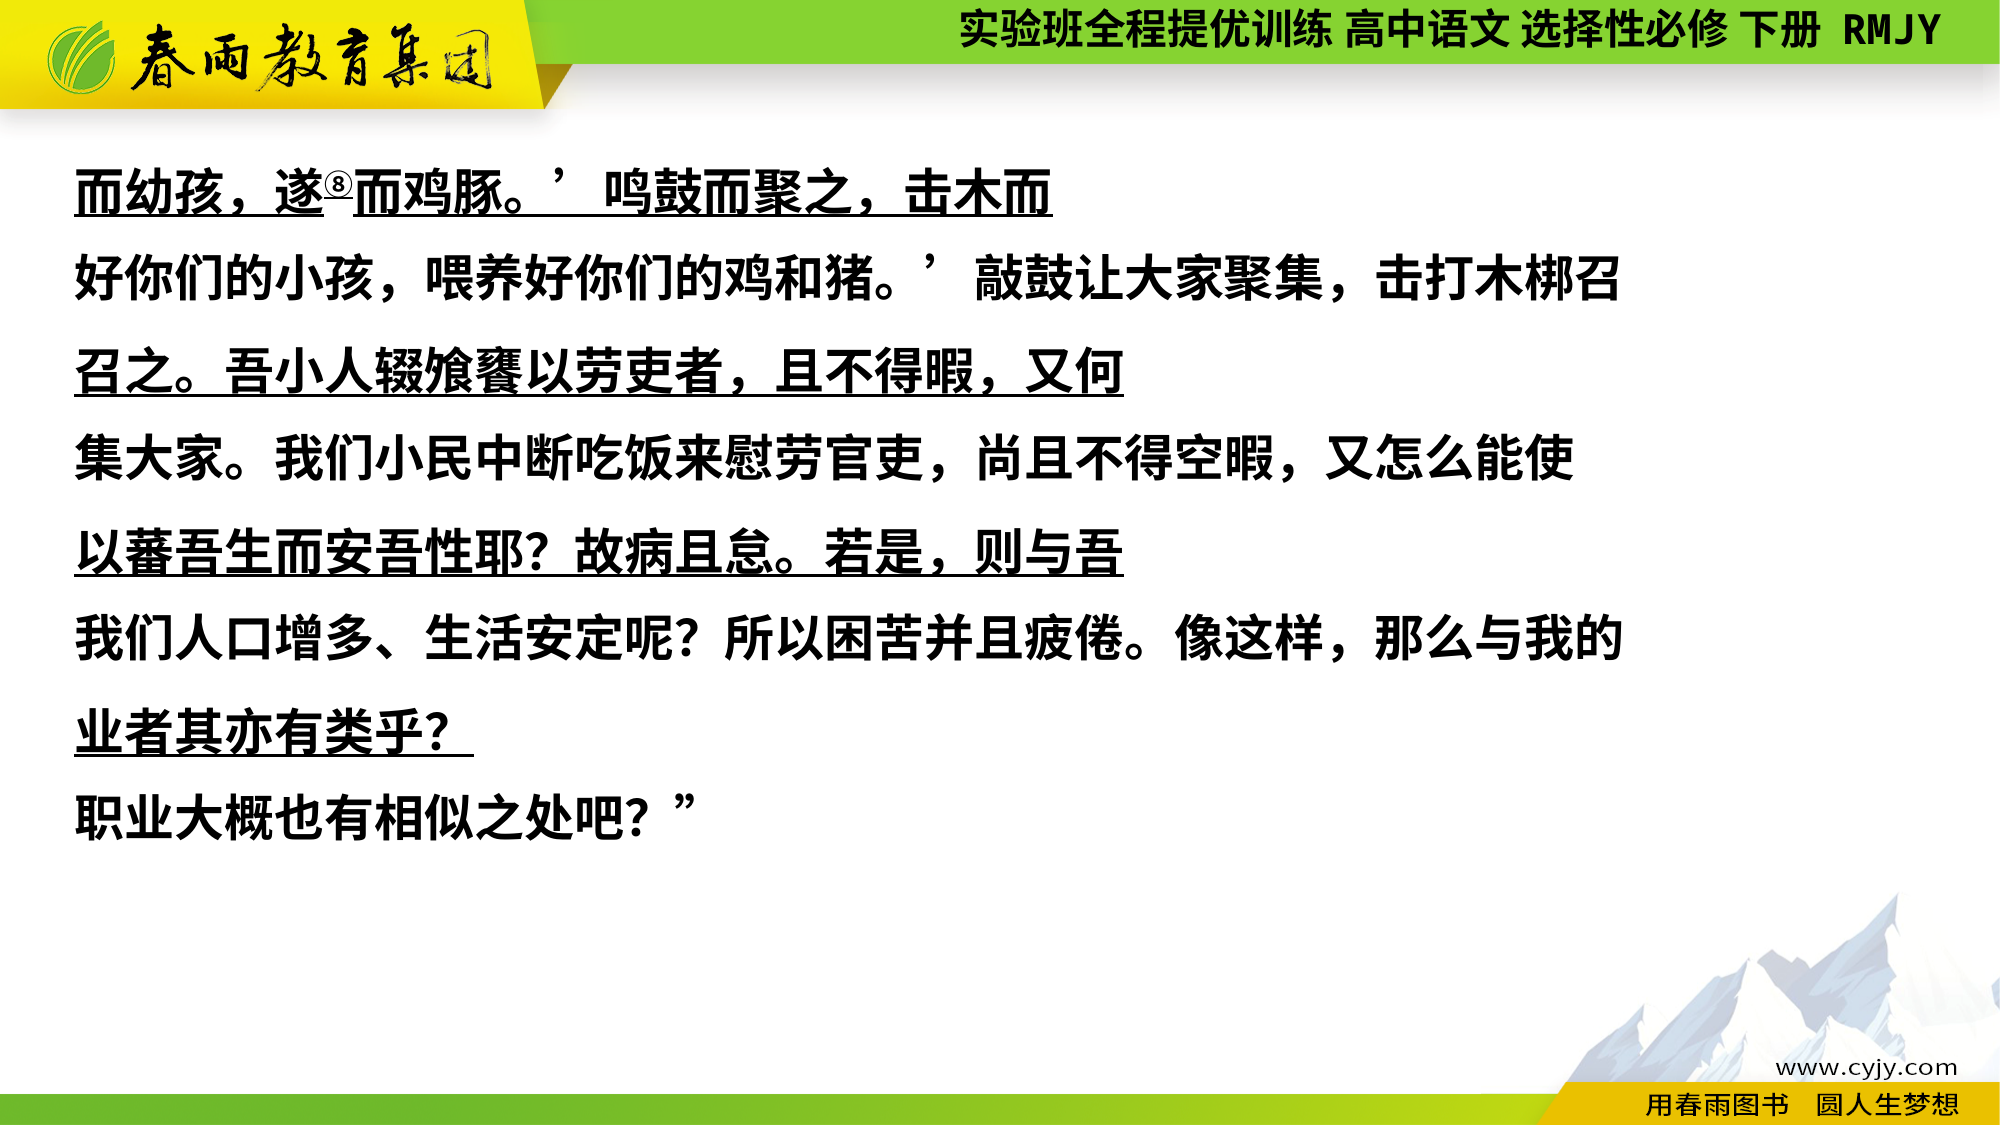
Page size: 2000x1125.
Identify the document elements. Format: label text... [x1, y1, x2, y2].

text_box 好你们的小孩，喂养好你们的鸡和猪。’敲鼓让大家聚集，击打木梆召 集大家。我们小民中断吃饭来慰劳官吏，尚且不得空暇，又怎么能使 我们人口增多、生活安定呢？所以困苦并且疲倦。像这样，那么与我的 职业大概也有相似之处吧？” [59, 209, 1944, 855]
picture [0, 0, 2000, 1125]
